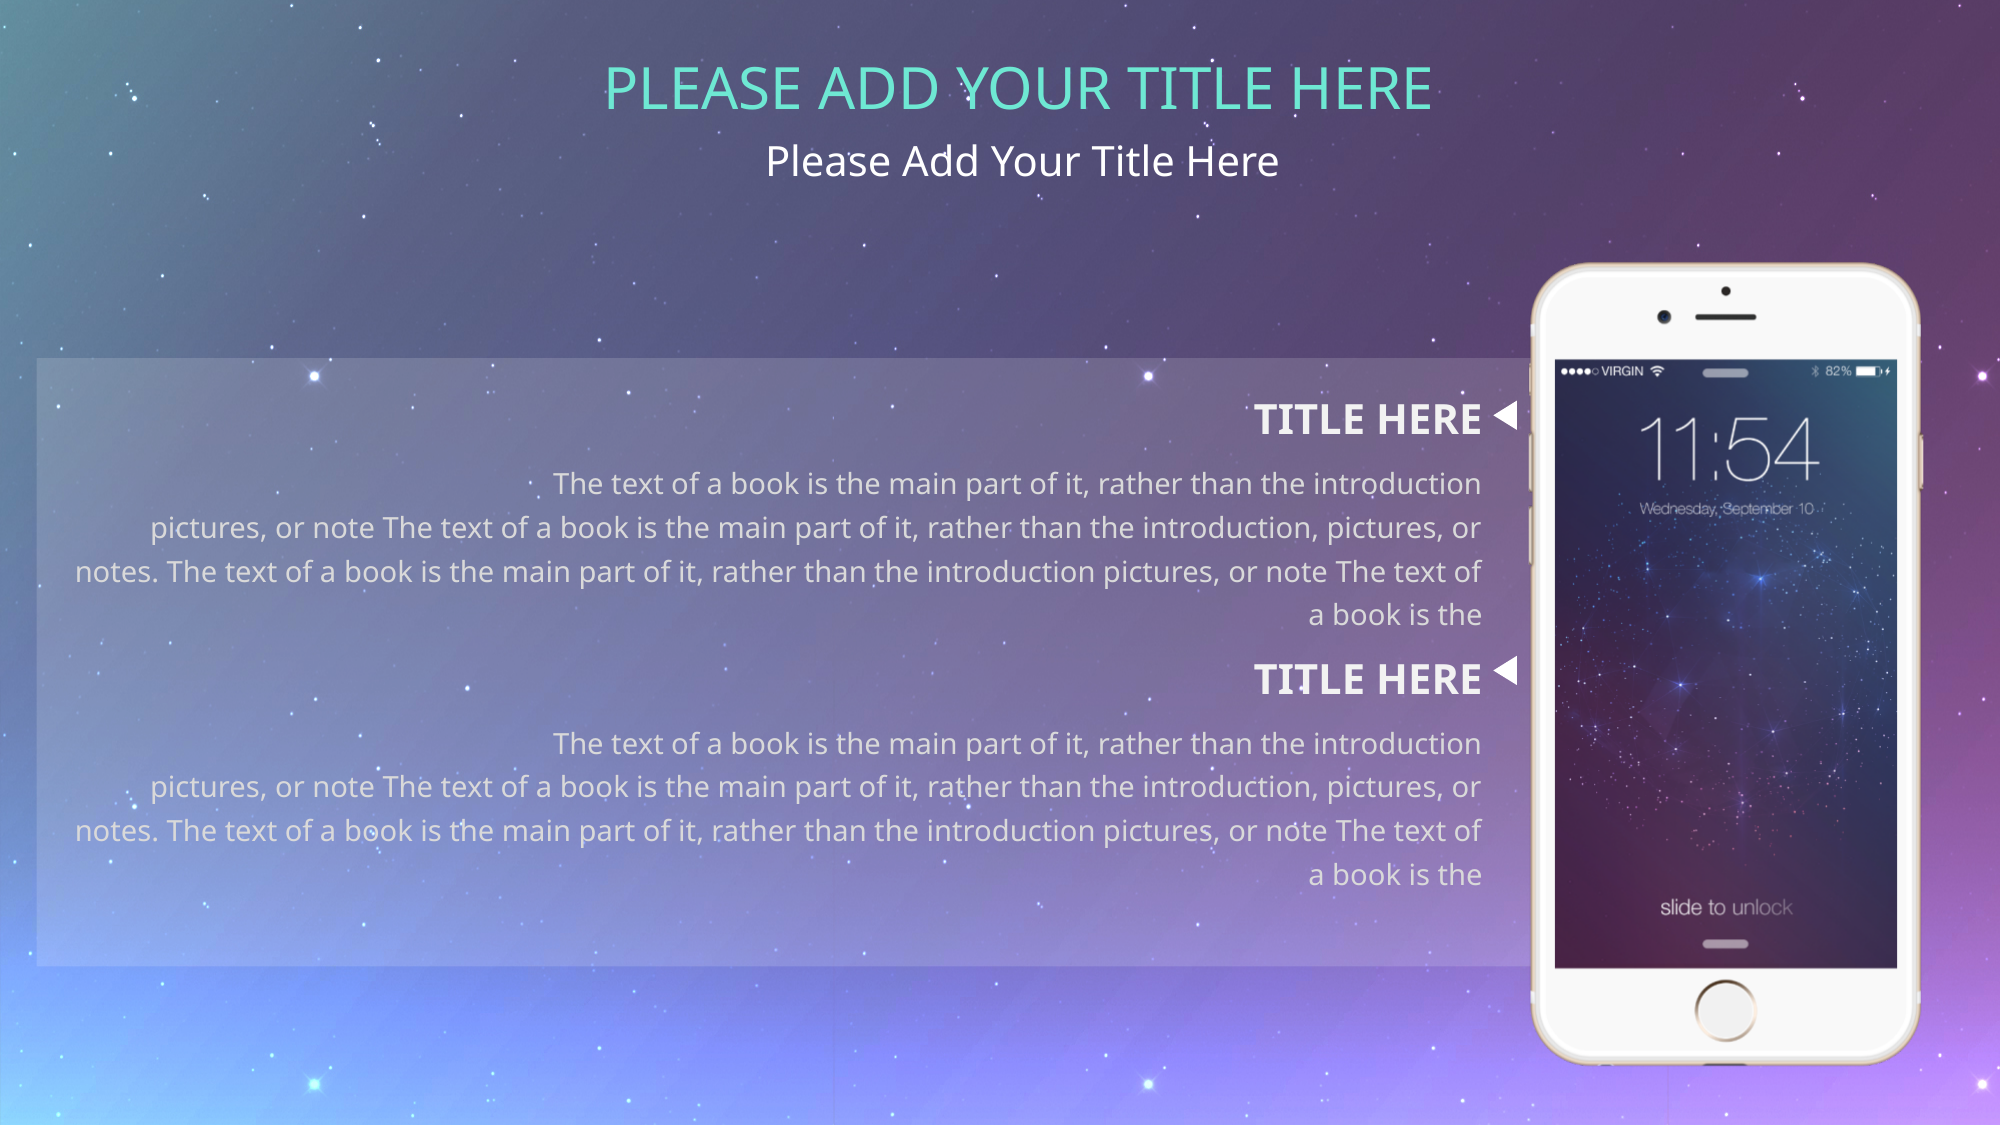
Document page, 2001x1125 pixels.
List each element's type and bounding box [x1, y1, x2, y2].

picture [0, 0, 2000, 1125]
text_box [36, 358, 1200, 967]
text_box [543, 43, 1499, 194]
